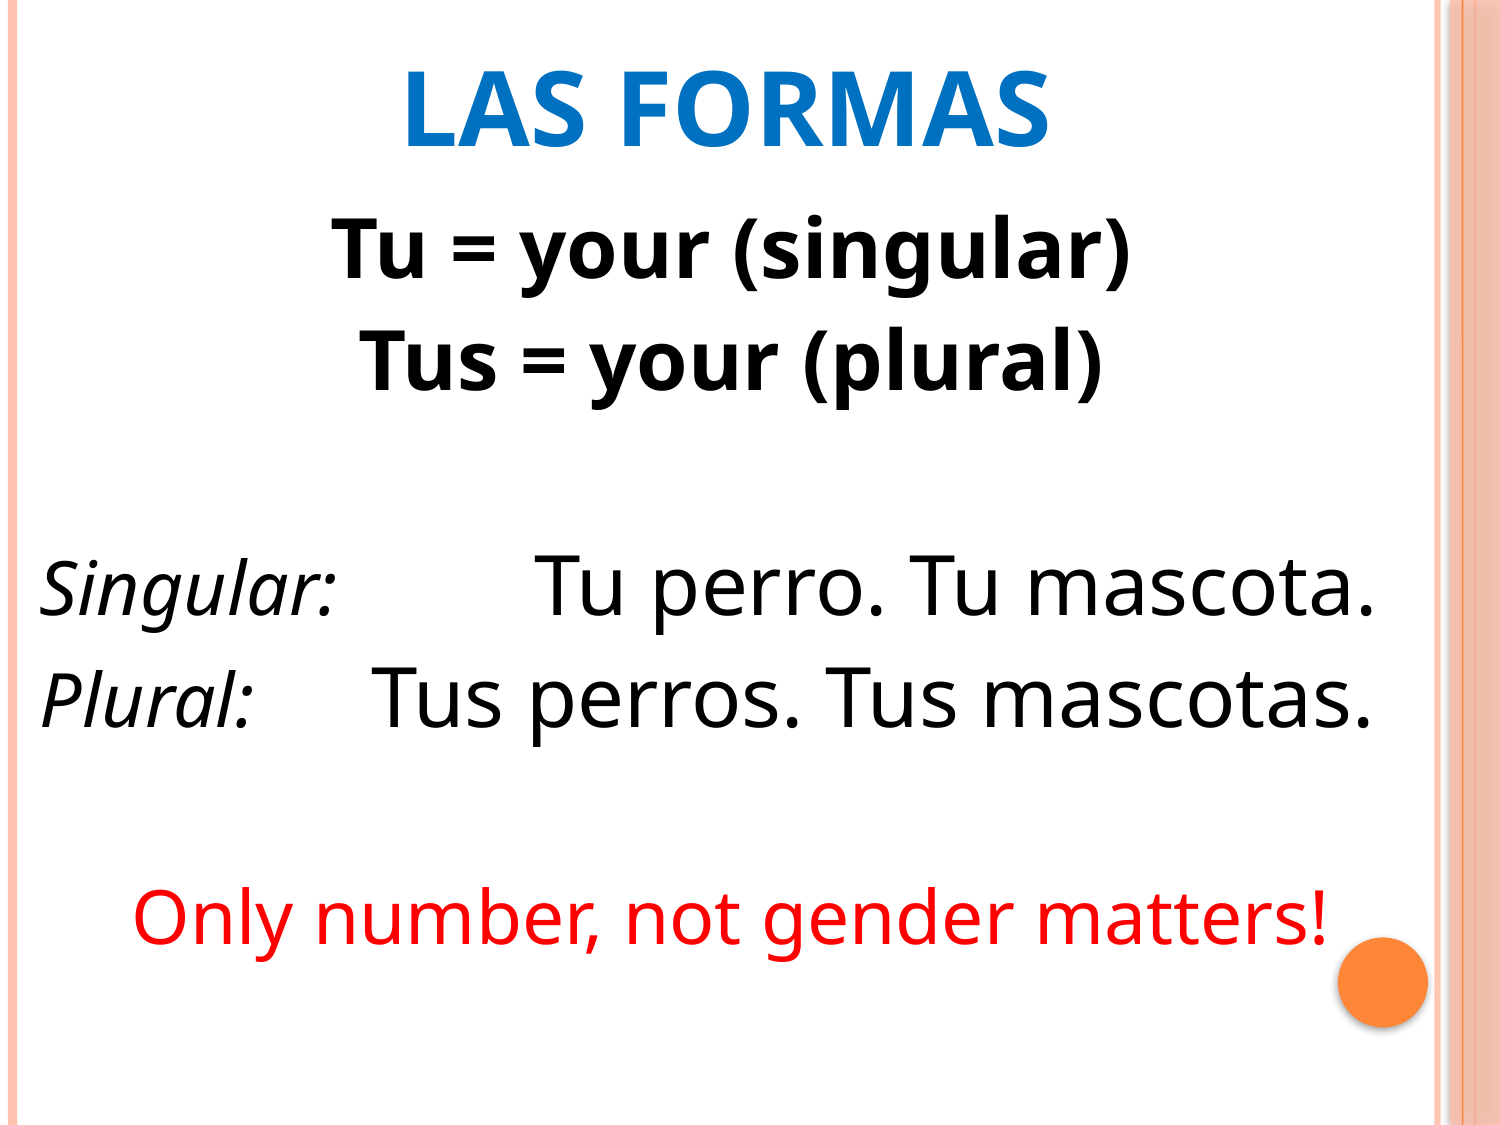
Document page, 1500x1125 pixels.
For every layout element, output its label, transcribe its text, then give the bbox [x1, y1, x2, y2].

list Tu = your (singular) Tus = your (plural) Singular: Tu perro. Tu mascota. Plural: Tus perros. Tus mascotas. Only number, not gender matters! [24, 187, 1438, 1050]
title Las formas [162, 0, 1290, 175]
